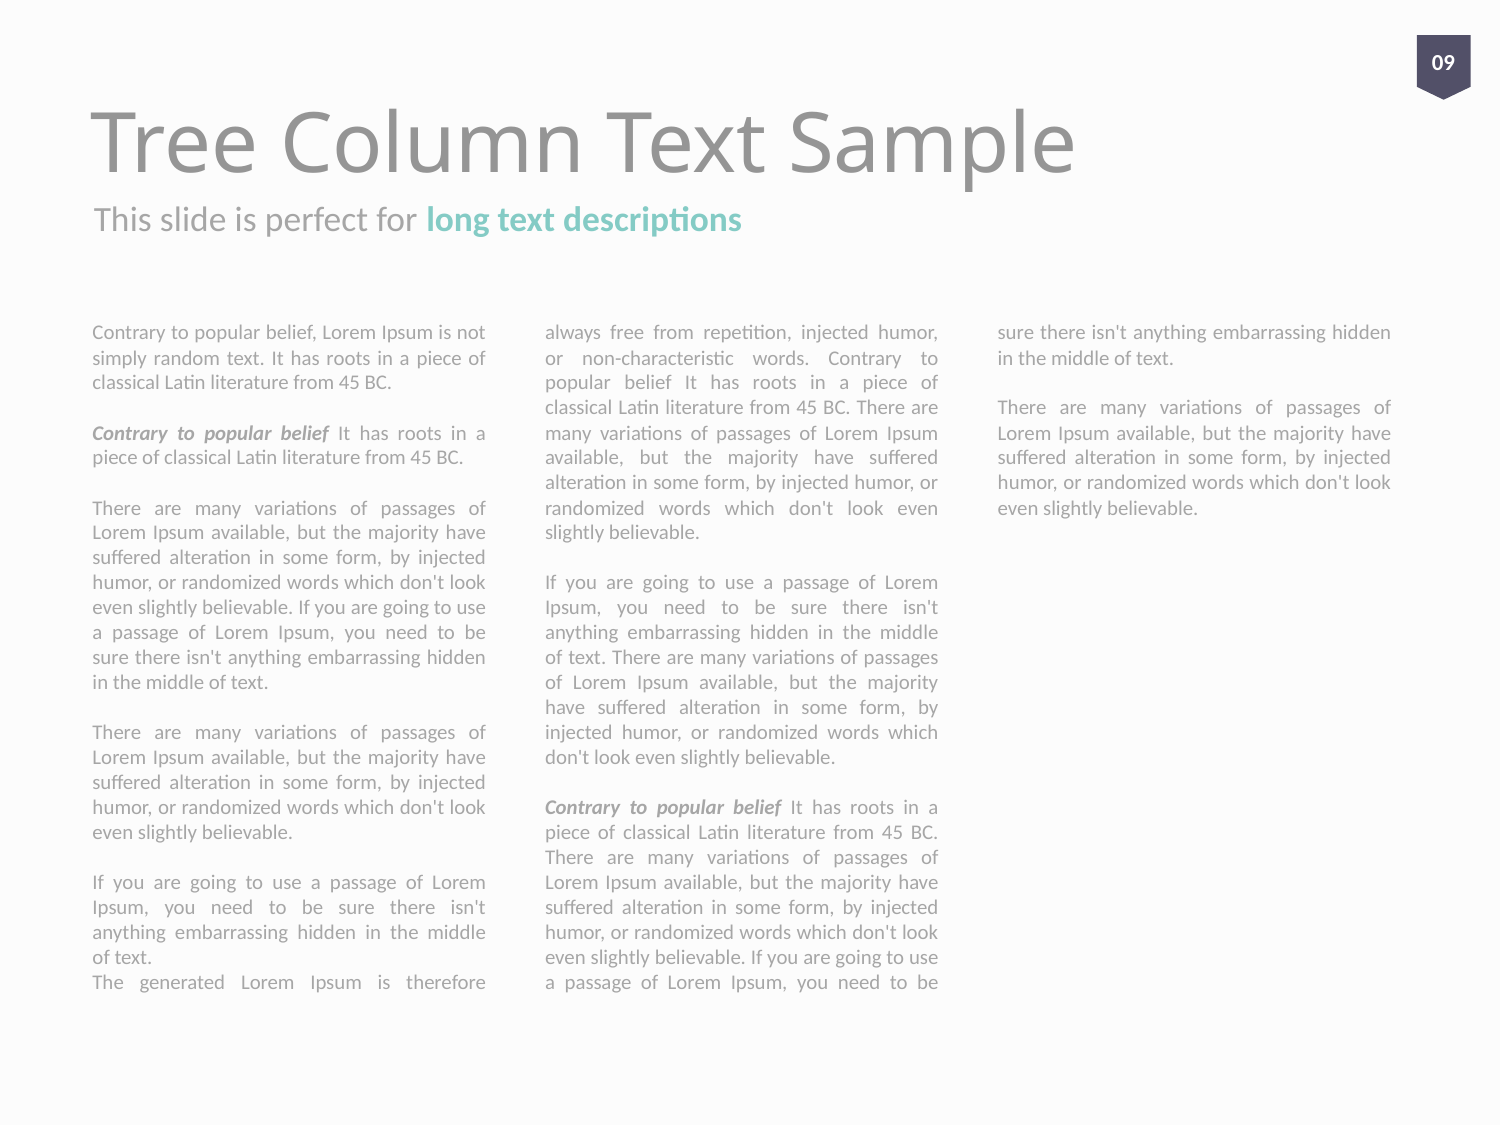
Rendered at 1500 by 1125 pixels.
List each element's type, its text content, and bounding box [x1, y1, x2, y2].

text_box This slide is perfect for long text descriptions [78, 177, 1429, 257]
text_box 09 [1414, 33, 1473, 102]
text_box Contrary to popular belief, Lorem Ipsum is not simply random text. It has roots in a piece of classical Latin literature from 45 BC. Contrary to popular belief It has roots in a piece of classical Latin literature from 45 BC. There are many variations of passages of Lorem Ipsum available, but the majority have suffered alteration in some form, by injected humor, or randomized words which don't look even slightly believable. If you are going to use a passage of Lorem Ipsum, you need to be sure there isn't anything embarrassing hidden in the middle of text. There are many variations of passages of Lorem Ipsum available, but the majority have suffered alteration in some form, by injected humor, or randomized words which don't look even slightly believable. If you are going to use a passage of Lorem Ipsum, you need to be sure there isn't anything embarrassing hidden in the middle of text. The generated Lorem Ipsum is therefore always free from repetition, injected humor, or non-characteristic words. Contrary to popular belief It has roots in a piece of classical Latin literature from 45 BC. There are many variations of passages of Lorem Ipsum available, but the majority have suffered alteration in some form, by injected humor, or randomized words which don't look even slightly believable. If you are going to use a passage of Lorem Ipsum, you need to be sure there isn't anything embarrassing hidden in the middle of text. There are many variations of passages of Lorem Ipsum available, but the majority have suffered alteration in some form, by injected humor, or randomized words which don't look even slightly believable. Contrary to popular belief It has roots in a piece of classical Latin literature from 45 BC. There are many variations of passages of Lorem Ipsum available, but the majority have suffered alteration in some form, by injected humor, or randomized words which don't look even slightly believable. If you are going to use a passage of Lorem Ipsum, you need to be sure there isn't anything embarrassing hidden in the middle of text. There are many variations of passages of Lorem Ipsum available, but the majority have suffered alteration in some form, by injected humor, or randomized words which don't look even slightly believable. [77, 311, 1415, 1020]
title Tree Column Text Sample [75, 45, 1425, 233]
